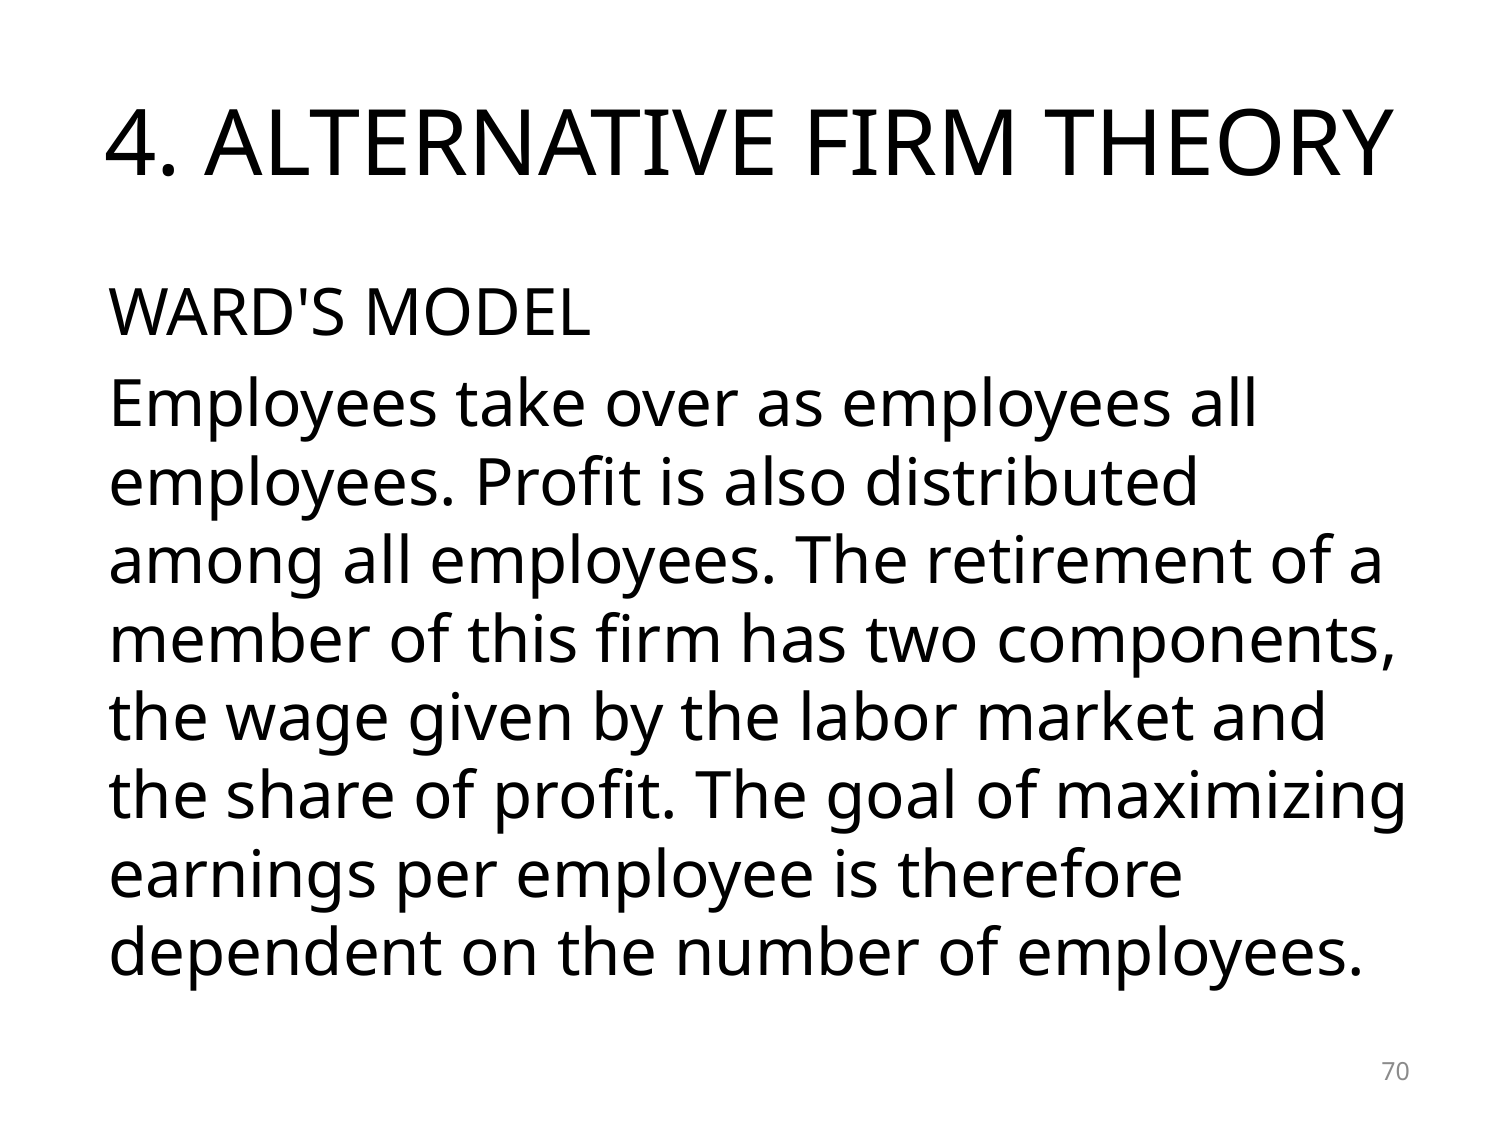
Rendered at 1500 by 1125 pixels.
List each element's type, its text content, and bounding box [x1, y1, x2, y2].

list WARD'S MODEL Employees take over as employees all employees. Profit is also distributed among all employees. The retirement of a member of this firm has two components, the wage given by the labor market and the share of profit. The goal of maximizing earnings per employee is therefore dependent on the number of employees. [75, 262, 1425, 1005]
title 4. ALTERNATIVE FIRM THEORY [75, 45, 1425, 233]
slide_number 70 [1074, 1042, 1425, 1103]
